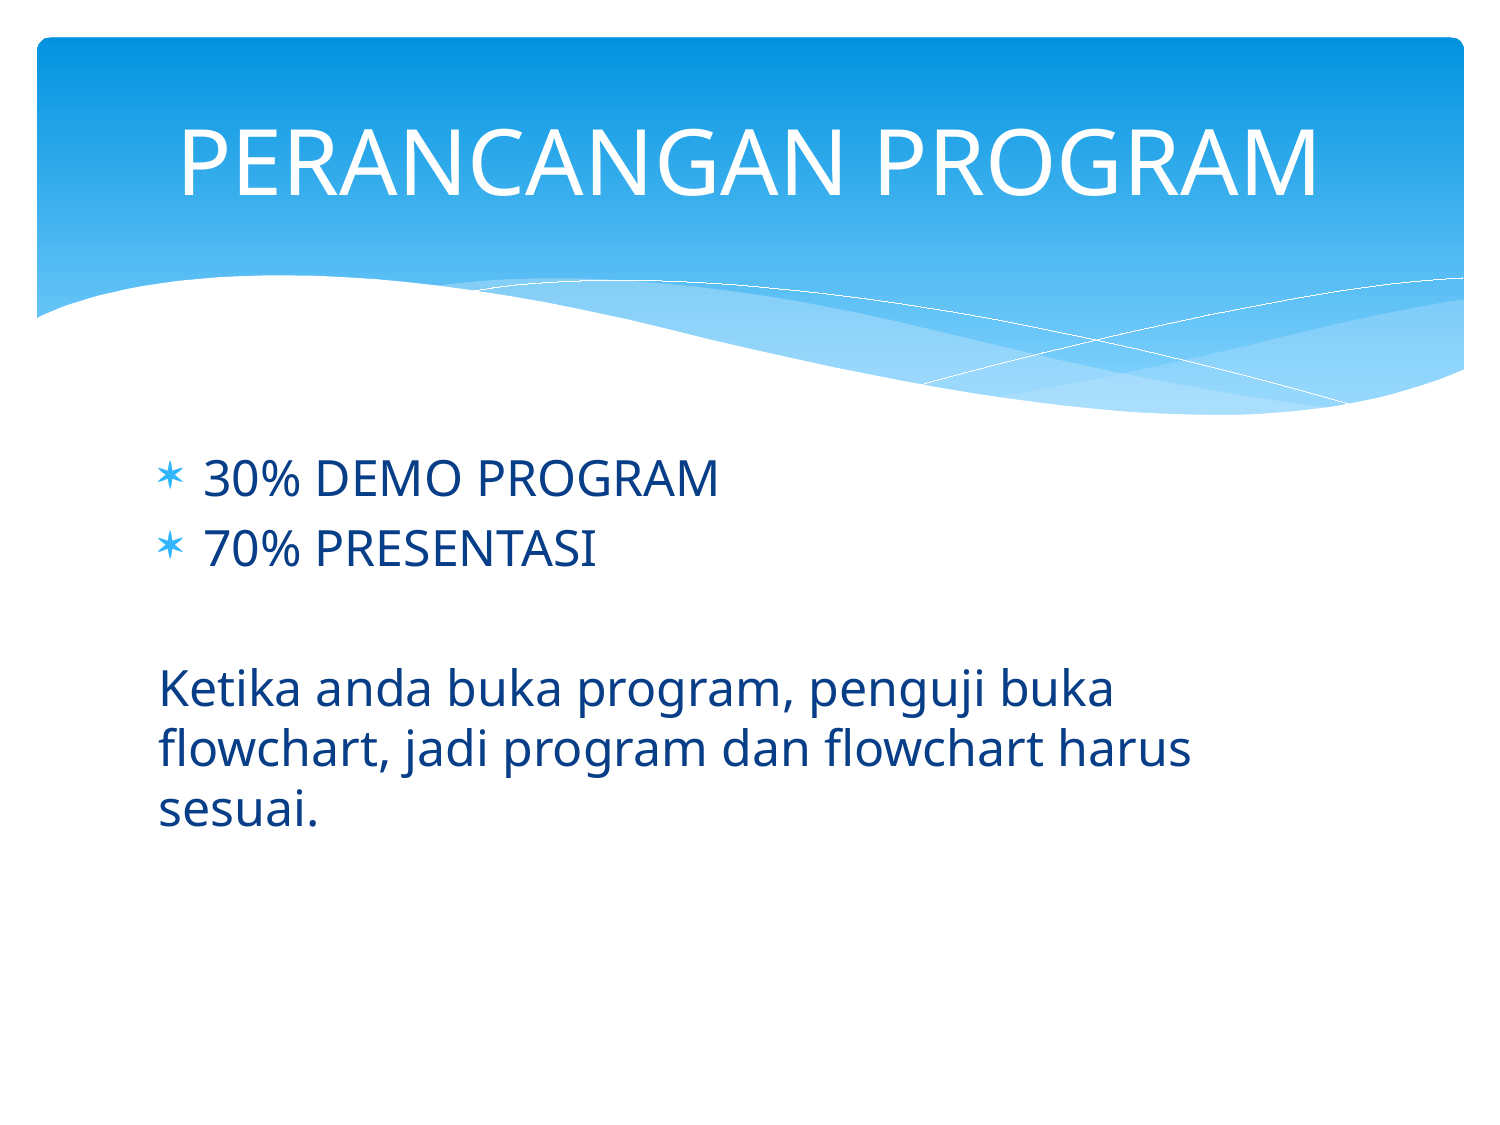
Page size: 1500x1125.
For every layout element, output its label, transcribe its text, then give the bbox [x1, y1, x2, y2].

list 30% DEMO PROGRAM 70% PRESENTASI Ketika anda buka program, penguji buka flowchart, jadi program dan flowchart harus sesuai. [143, 438, 1359, 1005]
title PERANCANGAN PROGRAM [75, 55, 1425, 261]
